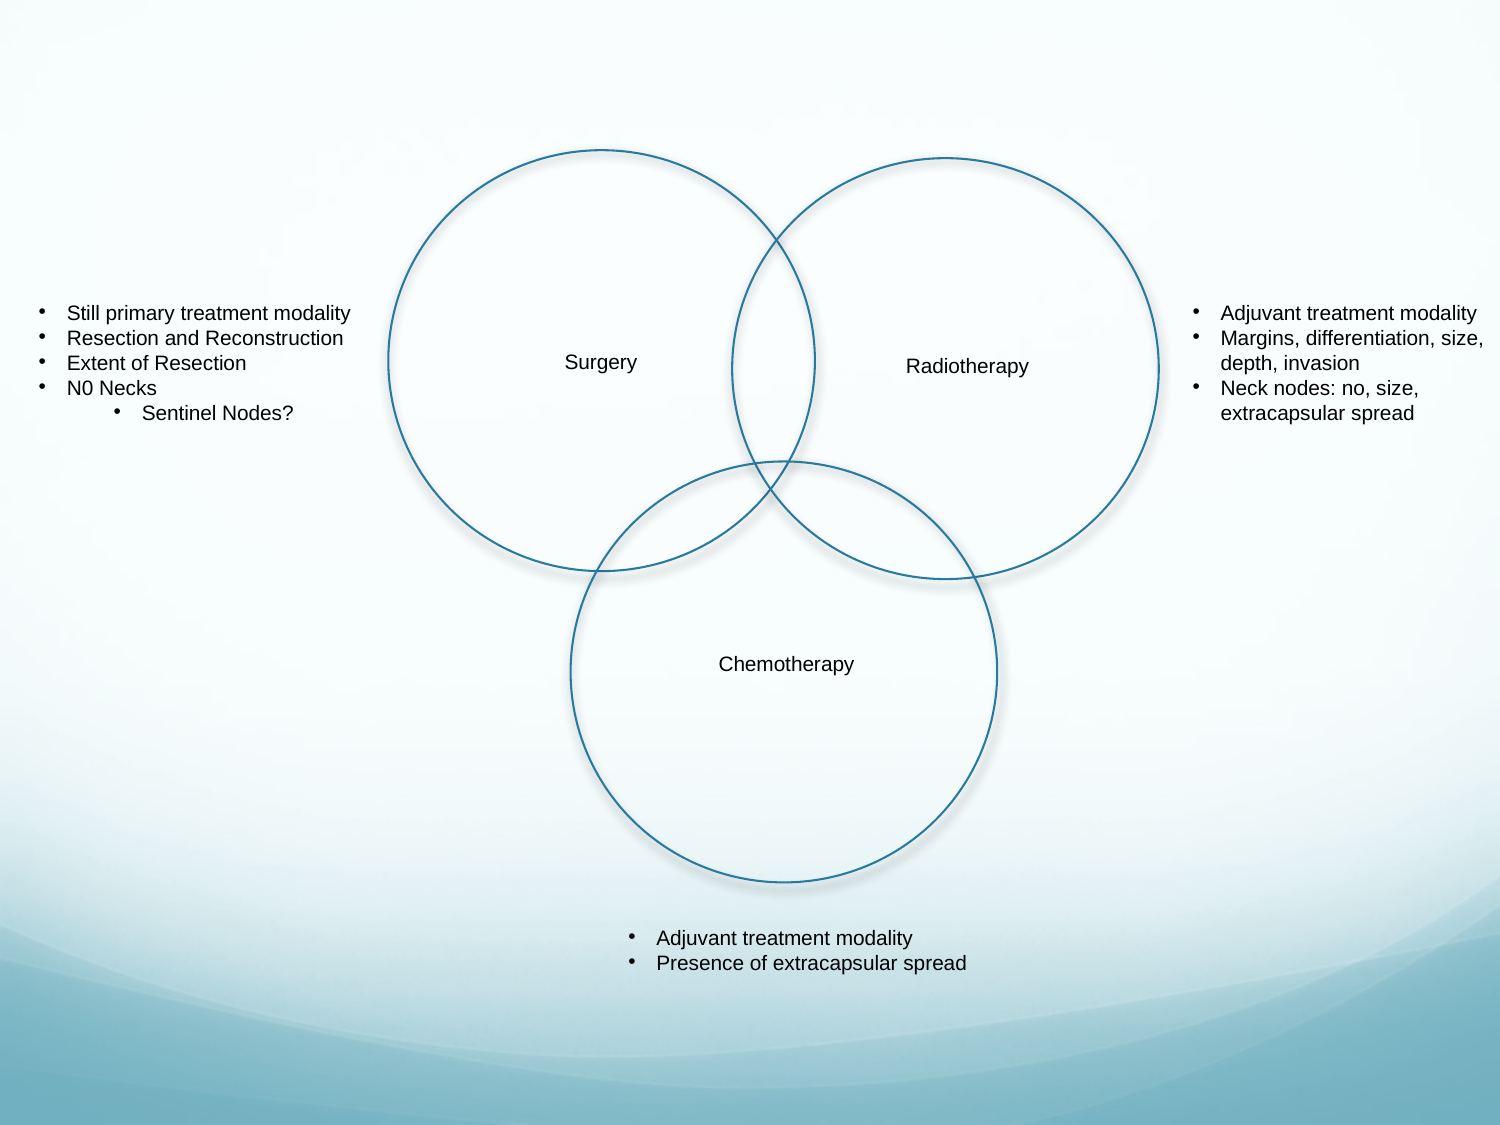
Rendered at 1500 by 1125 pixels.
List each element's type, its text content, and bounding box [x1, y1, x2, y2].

text_box [731, 157, 1160, 577]
text_box Still primary treatment modality Resection and Reconstruction Extent of Resection N0 Necks Sentinel Nodes? [24, 291, 372, 432]
text_box [569, 460, 999, 884]
text_box Surgery [473, 341, 729, 382]
text_box Adjuvant treatment modality Margins, differentiation, size, depth, invasion Neck nodes: no, size, extracapsular spread [1177, 291, 1500, 432]
text_box Chemotherapy [658, 643, 915, 684]
text_box [387, 149, 775, 572]
text_box Adjuvant treatment modality Presence of extracapsular spread [613, 916, 1028, 982]
text_box Radiotherapy [839, 345, 1095, 385]
